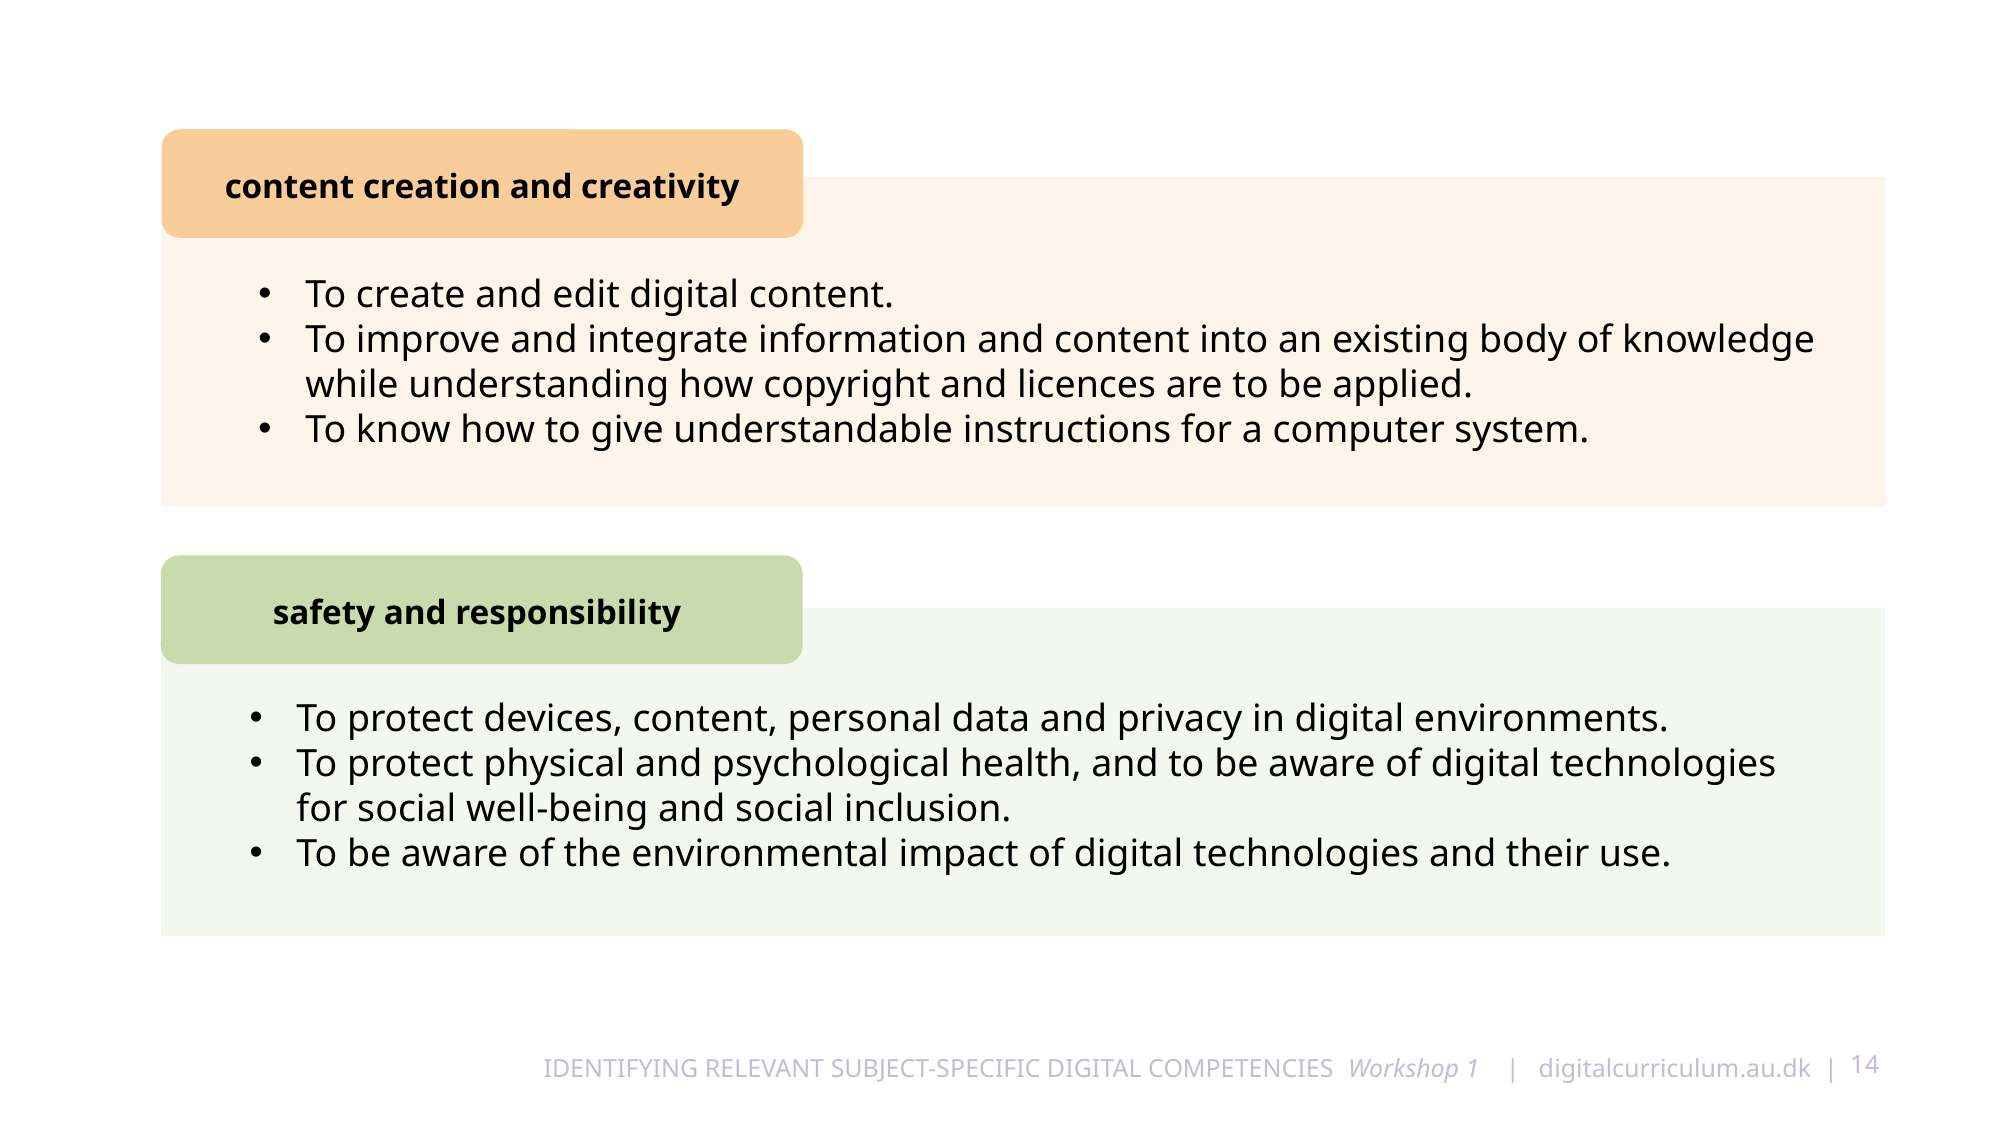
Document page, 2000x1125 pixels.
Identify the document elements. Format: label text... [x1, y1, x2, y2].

text_box To create and edit digital content. To improve and integrate information and content into an existing body of knowledge while understanding how copyright and licences are to be applied. To know how to give understandable instructions for a computer system. [243, 262, 1839, 458]
slide_number 14 [1849, 1057, 2000, 1083]
text_box [159, 606, 1886, 938]
text_box safety and responsibility [159, 553, 805, 666]
text_box To protect devices, content, personal data and privacy in digital environments. To protect physical and psychological health, and to be aware of digital technologies for social well-being and social inclusion. To be aware of the environmental impact of digital technologies and their use. [234, 686, 1853, 882]
text_box [160, 175, 1887, 508]
text_box content creation and creativity [160, 127, 806, 240]
